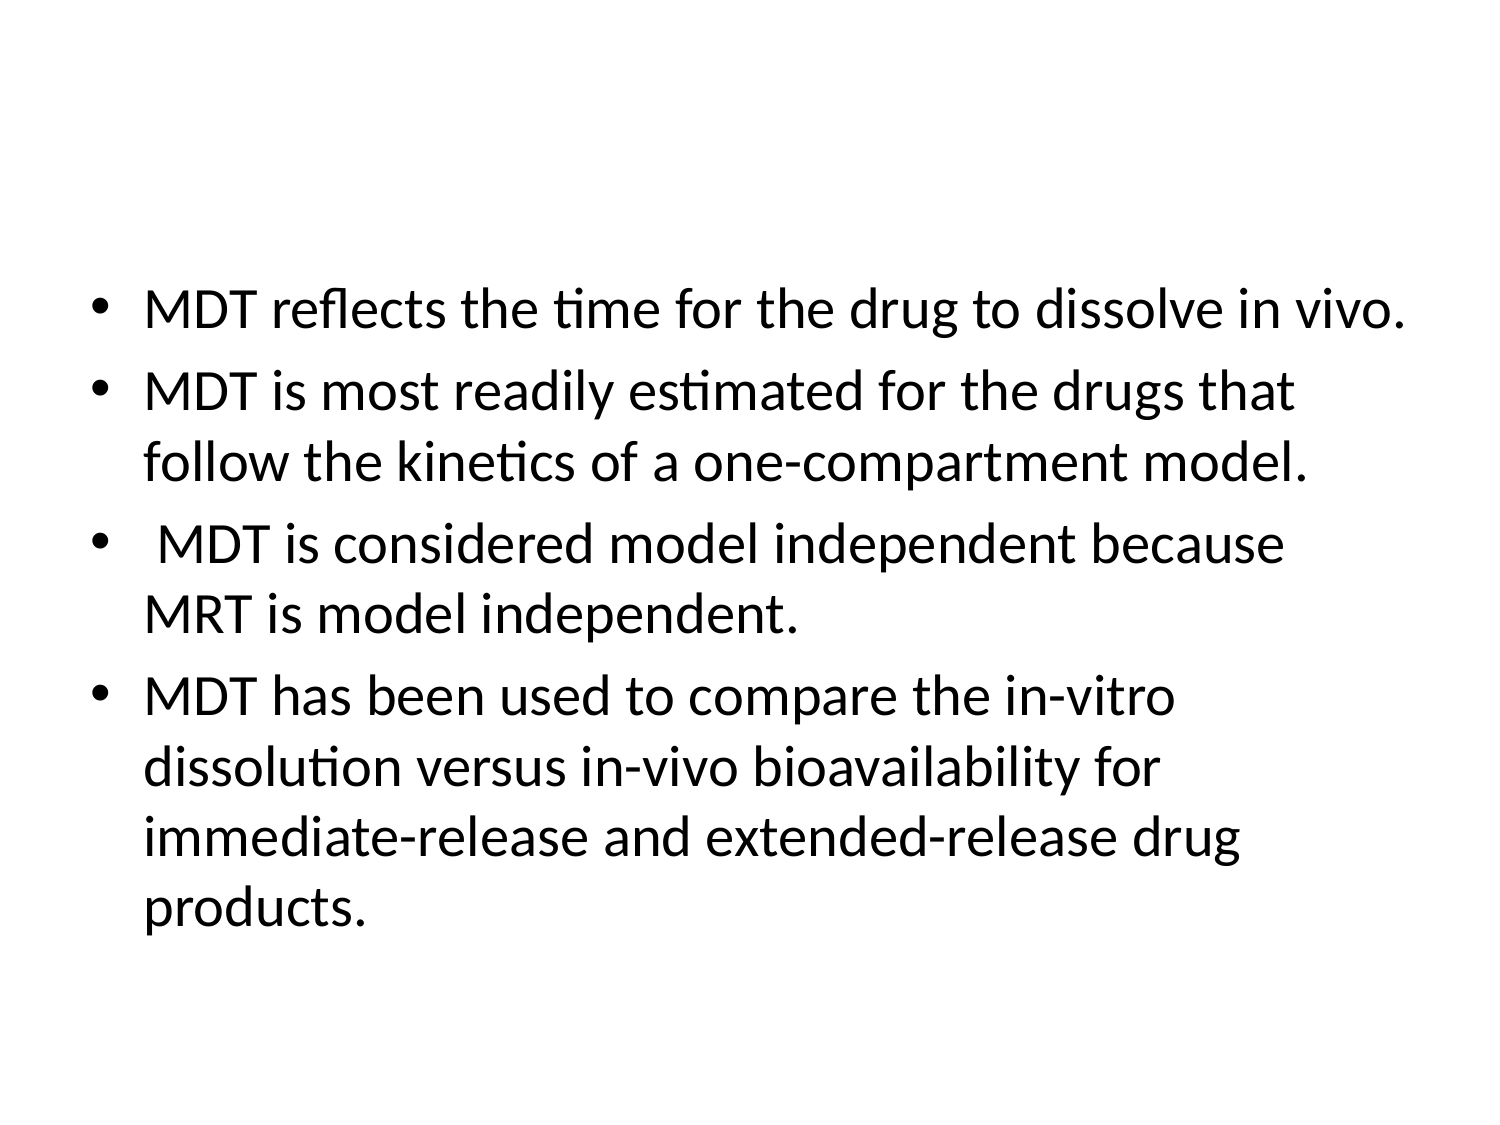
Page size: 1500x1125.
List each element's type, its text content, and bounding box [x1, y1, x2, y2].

list MDT reflects the time for the drug to dissolve in vivo. MDT is most readily estimated for the drugs that follow the kinetics of a one-compartment model. MDT is considered model independent because MRT is model independent. MDT has been used to compare the in-vitro dissolution versus in-vivo bioavailability for immediate-release and extended-release drug products. [75, 262, 1425, 1005]
